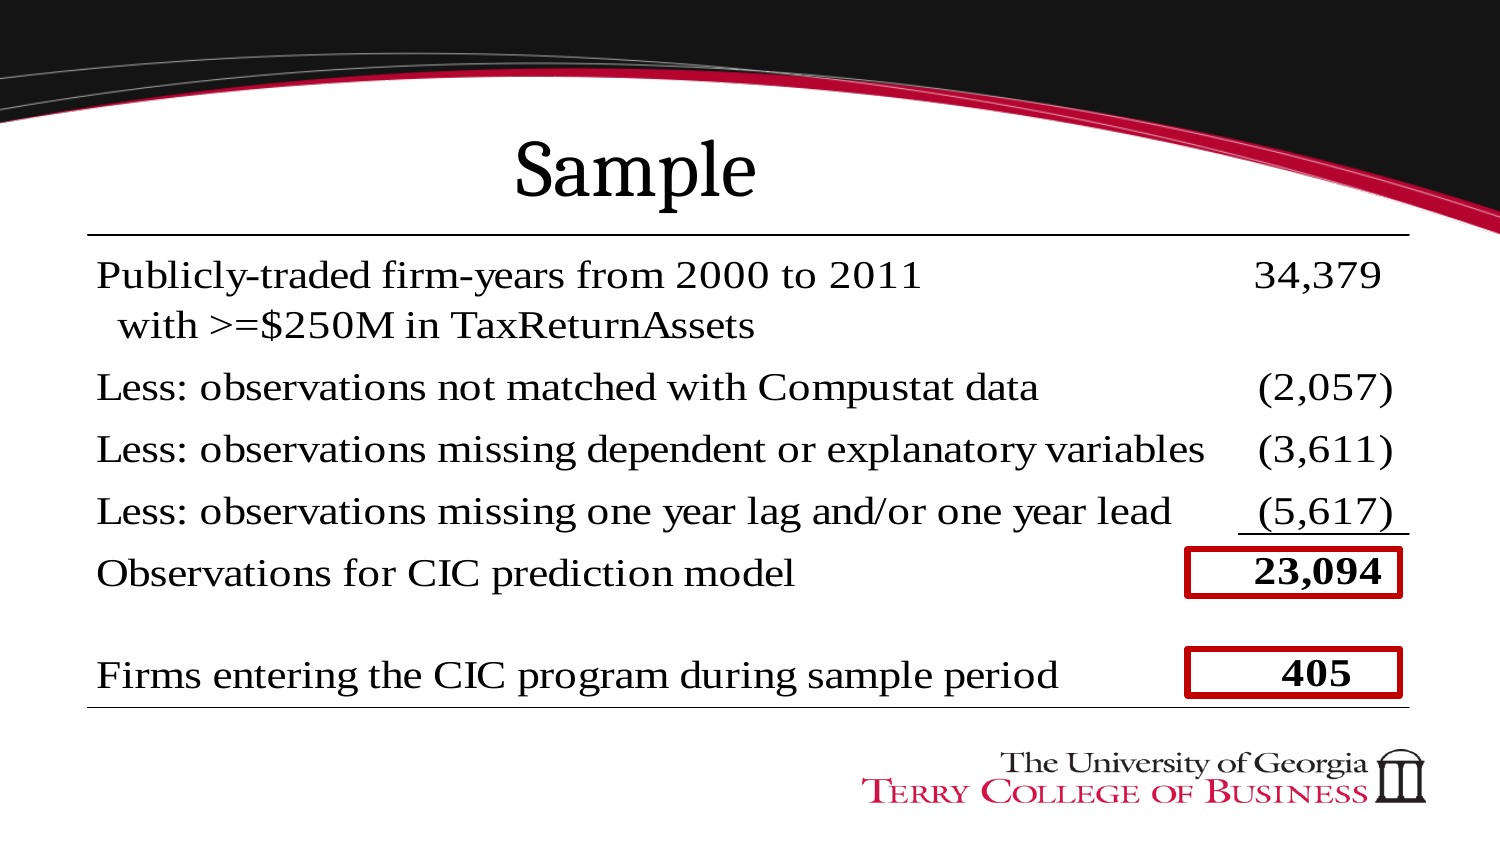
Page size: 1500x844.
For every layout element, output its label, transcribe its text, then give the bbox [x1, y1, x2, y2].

picture [0, 0, 1500, 710]
picture [862, 749, 1426, 803]
title Sample [0, 93, 1313, 235]
